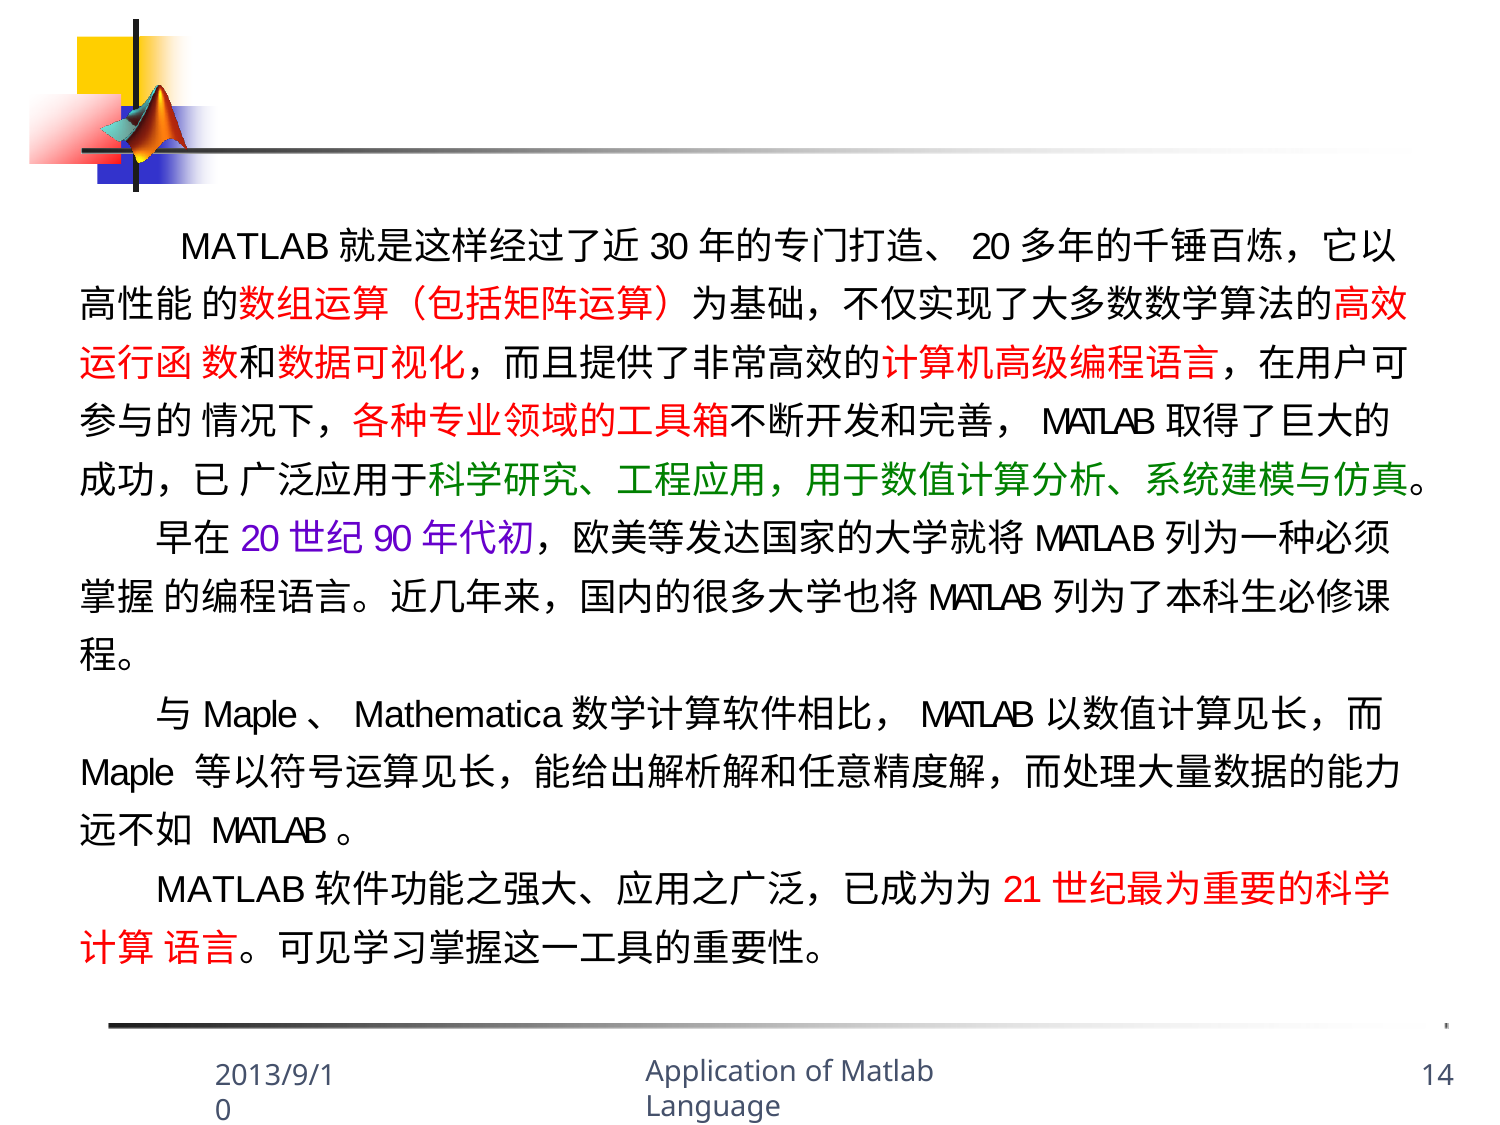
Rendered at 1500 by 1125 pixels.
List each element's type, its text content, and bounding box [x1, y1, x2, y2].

slide_number 14 [1400, 1056, 1457, 1125]
picture [139, 36, 1431, 184]
text_box [99, 84, 188, 163]
picture [108, 1023, 1458, 1029]
slide_number Application of Matlab Language [643, 1051, 987, 1125]
text_box MATLAB就是这样经过了近30年的专门打造、20多年的千锤百炼，它以高性能 的数组运算（包括矩阵运算）为基础，不仅实现了大多数数学算法的高效运行函 数和数据可视化，而且提供了非常高效的计算机高级编程语言，在用户可参与的 情况下，各种专业领域的工具箱不断开发和完善，MATLAB取得了巨大的成功，已 广泛应用于科学研究、工程应用，用于数值计算分析、系统建模与仿真。 早在20世纪90年代初，欧美等发达国家的大学就将MATLAB列为一种必须掌握 的编程语言。近几年来，国内的很多大学也将MATLAB列为了本科生必修课程。 与Maple、Mathematica数学计算软件相比，MATLAB以数值计算见长，而Maple 等以符号运算见长，能给出解析解和任意精度解，而处理大量数据的能力远不如 MATLAB。 MATLAB软件功能之强大、应用之广泛，已成为为21世纪最为重要的科学计算 语言。可见学习掌握这一工具的重要性。 [77, 208, 1429, 969]
footer 2013/9/10 [212, 1056, 351, 1125]
picture [29, 94, 122, 164]
